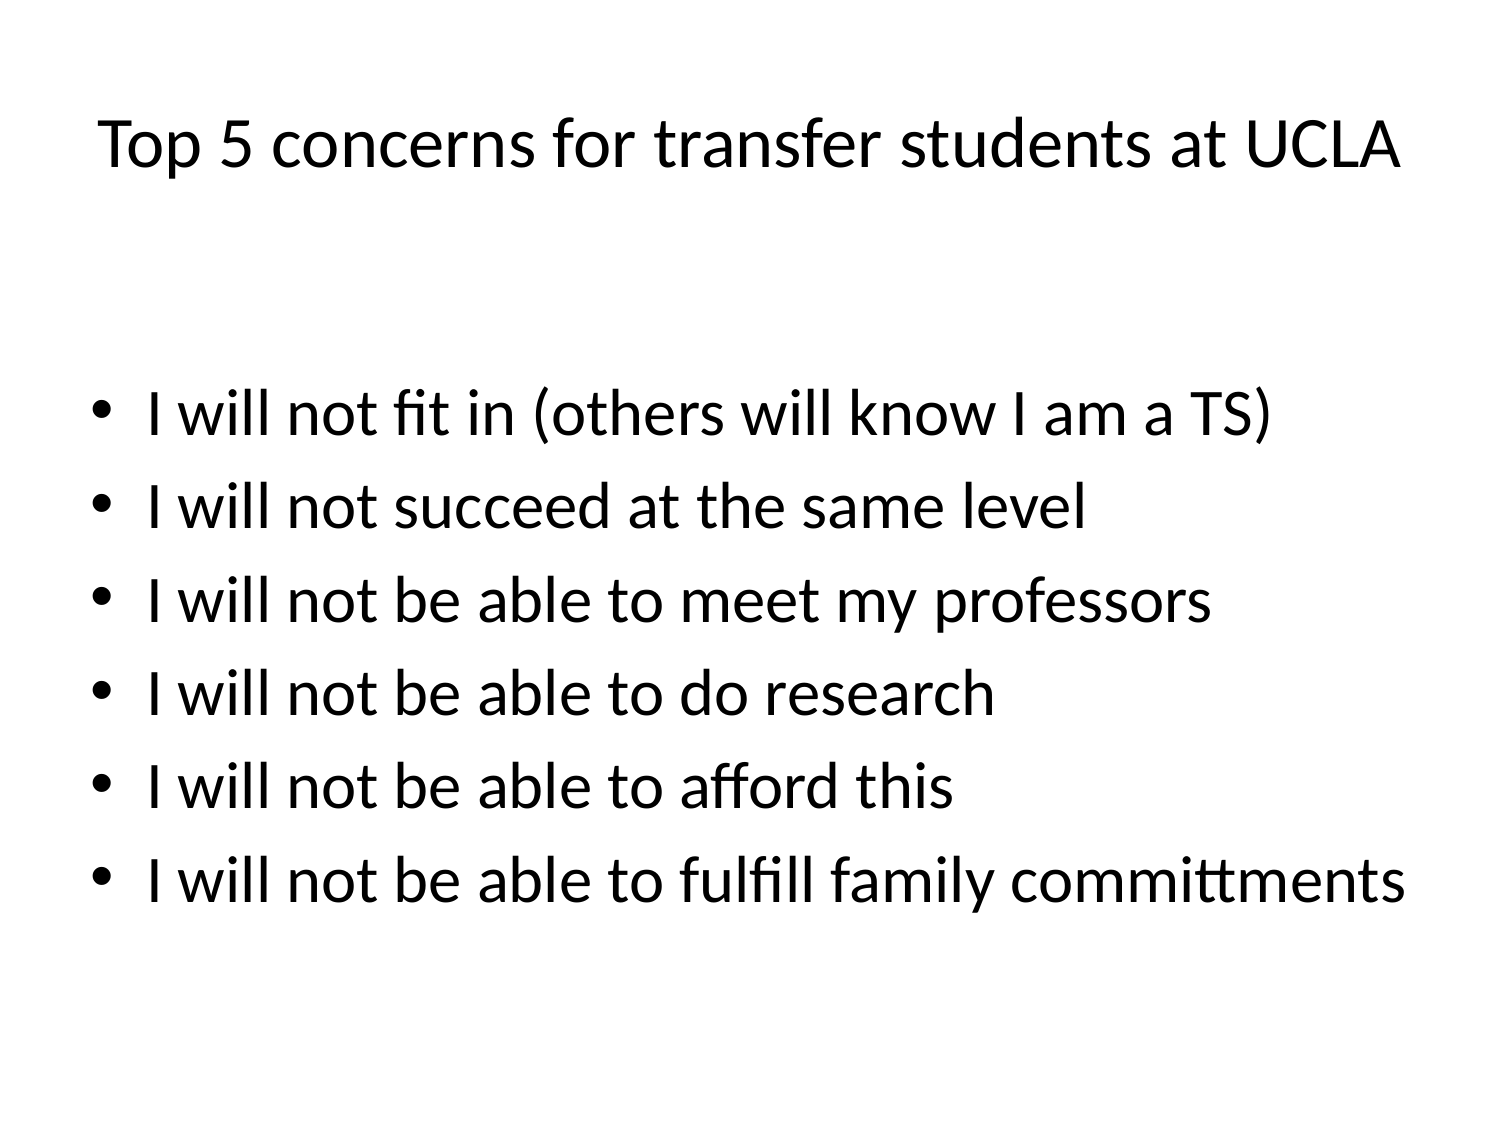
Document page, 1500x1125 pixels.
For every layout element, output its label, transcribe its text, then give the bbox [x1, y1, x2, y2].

title Top 5 concerns for transfer students at UCLA [75, 45, 1425, 233]
list I will not fit in (others will know I am a TS) I will not succeed at the same level I will not be able to meet my professors I will not be able to do research I will not be able to afford this I will not be able to fulfill family committments [75, 361, 1425, 1005]
